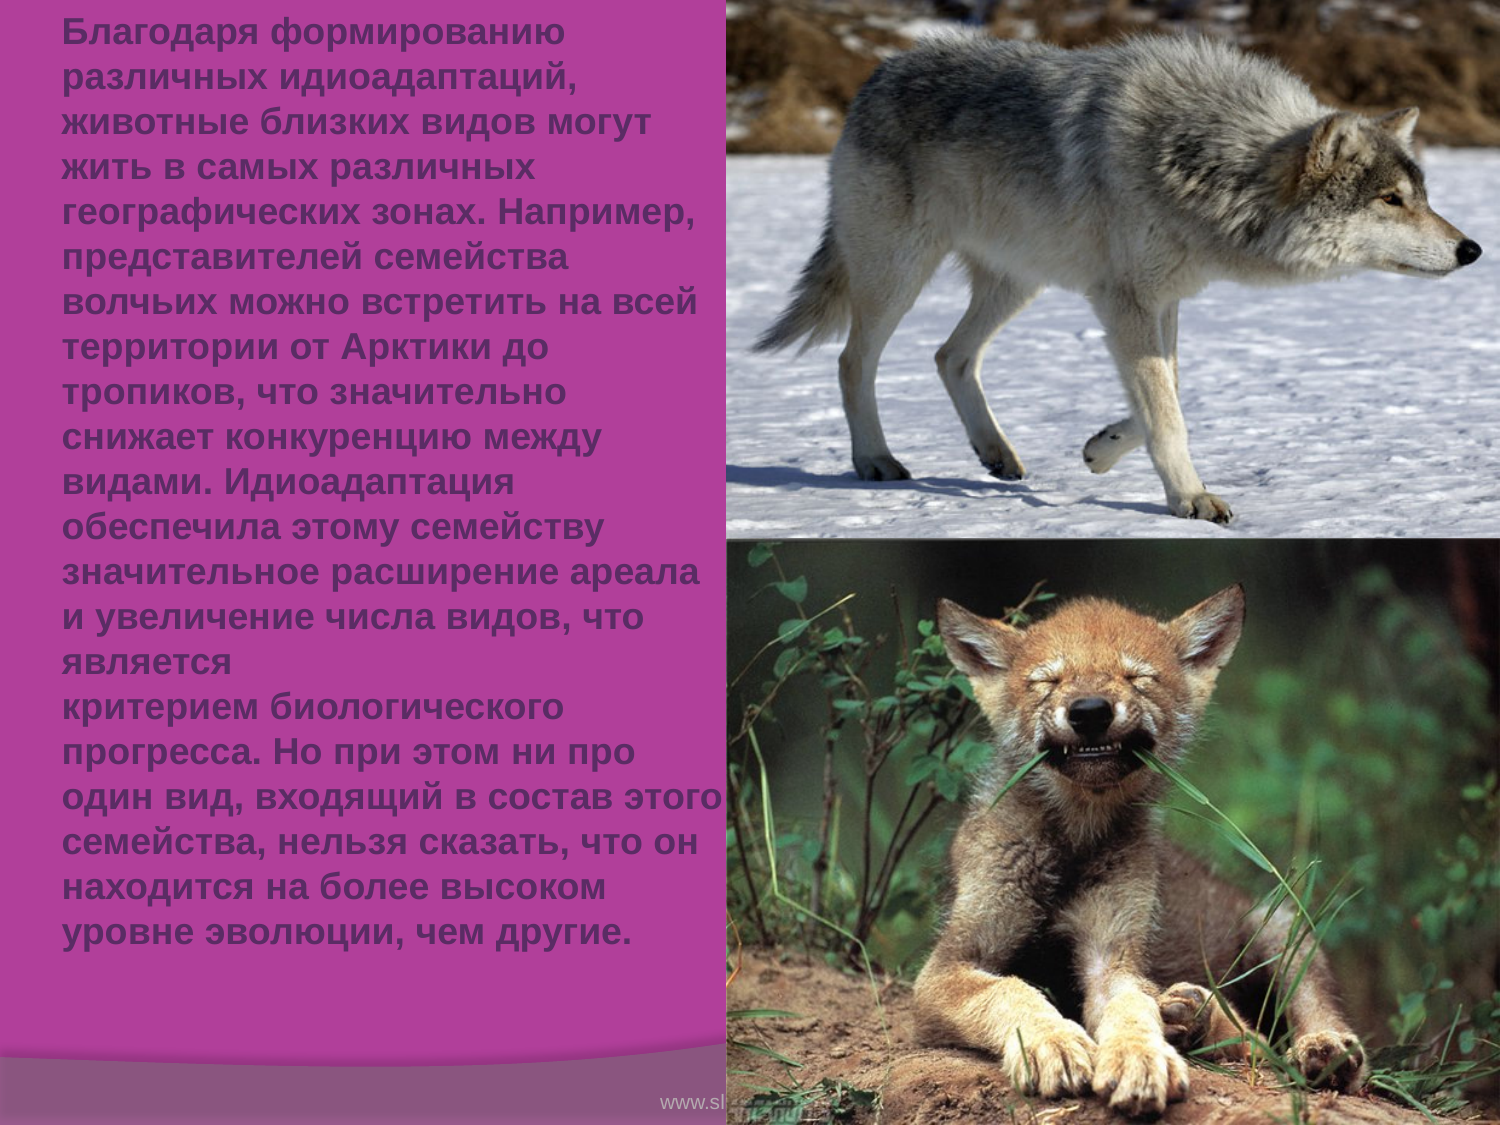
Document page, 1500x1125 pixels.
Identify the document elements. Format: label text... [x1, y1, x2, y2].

footer www.sliderpoint.org [512, 1053, 717, 1114]
text_box Благодаря формированию различных идиоадаптаций, животные близких видов могут жить в самых различных географических зонах. Например, представителей семейства волчьих можно встретить на всей территории от Арктики до тропиков, что значительно снижает конкуренцию между видами. Идиоадаптация обеспечила этому семейству значительное расширение ареала и увеличение числа видов, что является критерием биологического прогресса. Но при этом ни про один вид, входящий в состав этого семейства, нельзя сказать, что он находится на более высоком уровне эволюции, чем другие. [46, 0, 717, 960]
picture [726, 538, 1500, 1125]
picture [726, 0, 1500, 530]
